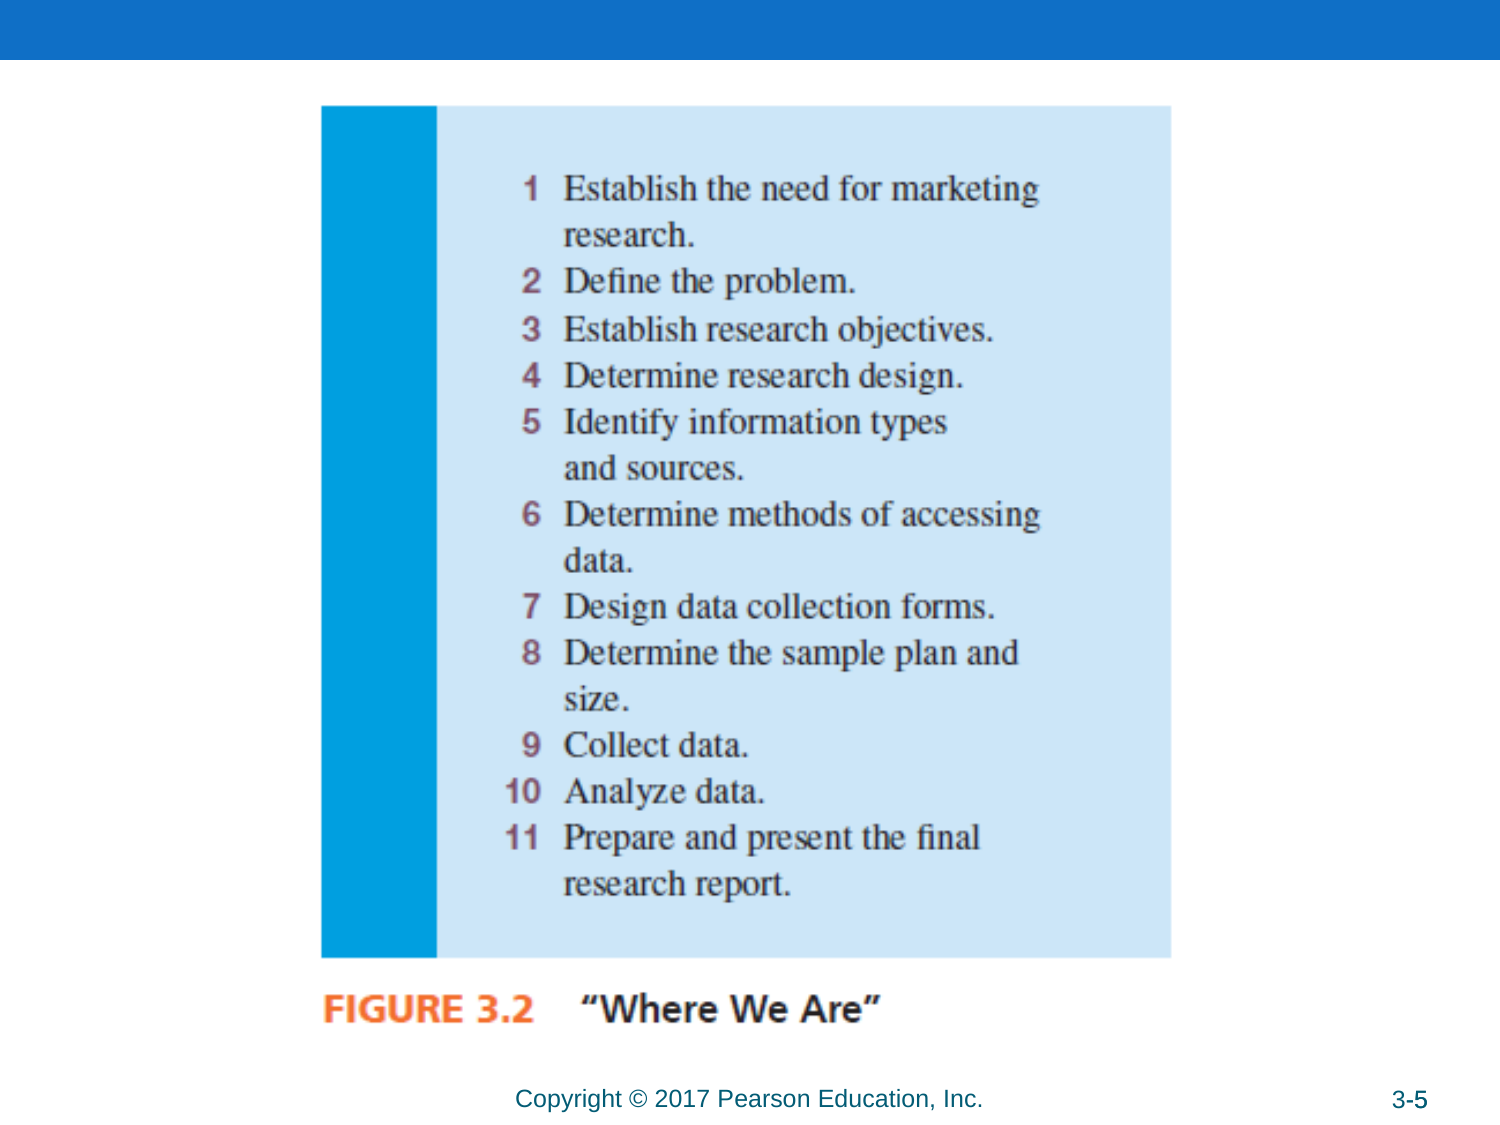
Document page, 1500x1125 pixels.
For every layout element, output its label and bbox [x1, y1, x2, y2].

picture [298, 95, 1188, 1044]
picture [641, 1100, 647, 1107]
